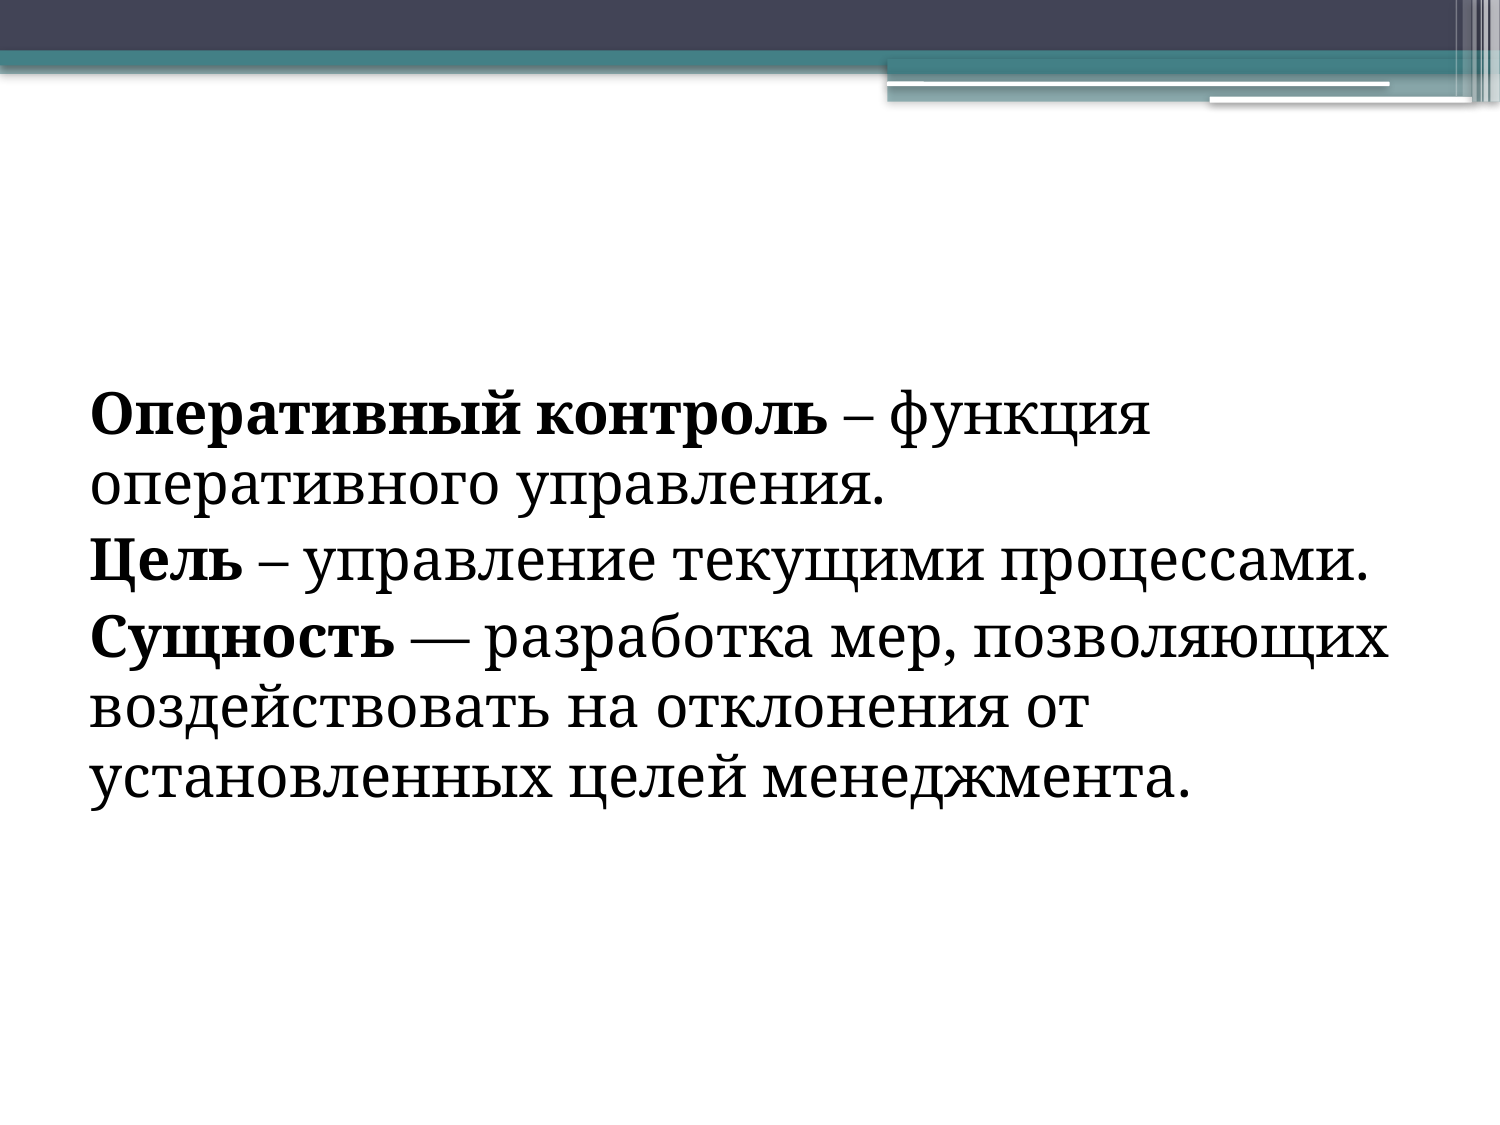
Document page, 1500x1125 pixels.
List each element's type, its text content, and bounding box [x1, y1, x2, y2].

list Оперативный контроль – функция оперативного управления. Цель – управление текущими процессами. Сущность — разработка мер, позволяющих воздействовать на отклонения от установленных целей менеджмента. [75, 368, 1425, 1079]
